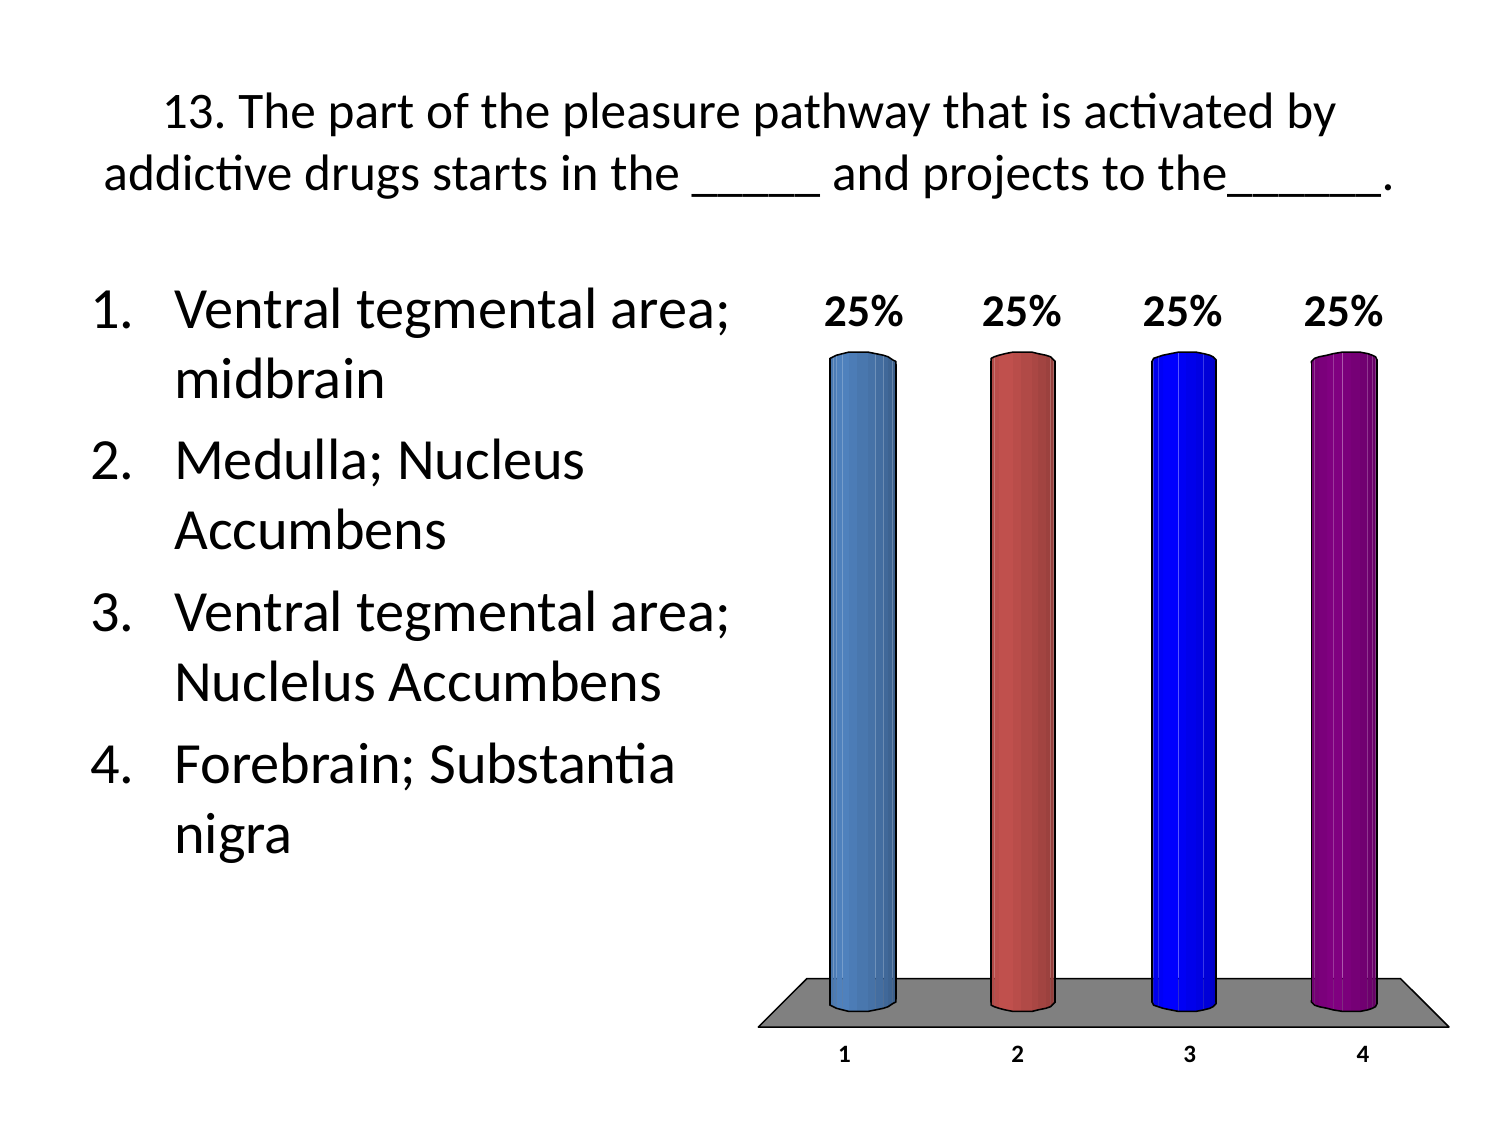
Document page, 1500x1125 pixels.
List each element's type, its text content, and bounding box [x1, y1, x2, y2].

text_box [739, 270, 1490, 1115]
title 13. The part of the pleasure pathway that is activated by addictive drugs starts in the _____ and projects to the______. [75, 45, 1425, 233]
list Ventral tegmental area; midbrain Medulla; Nucleus Accumbens Ventral tegmental area; Nuclelus Accumbens Forebrain; Substantia nigra [75, 262, 750, 1005]
